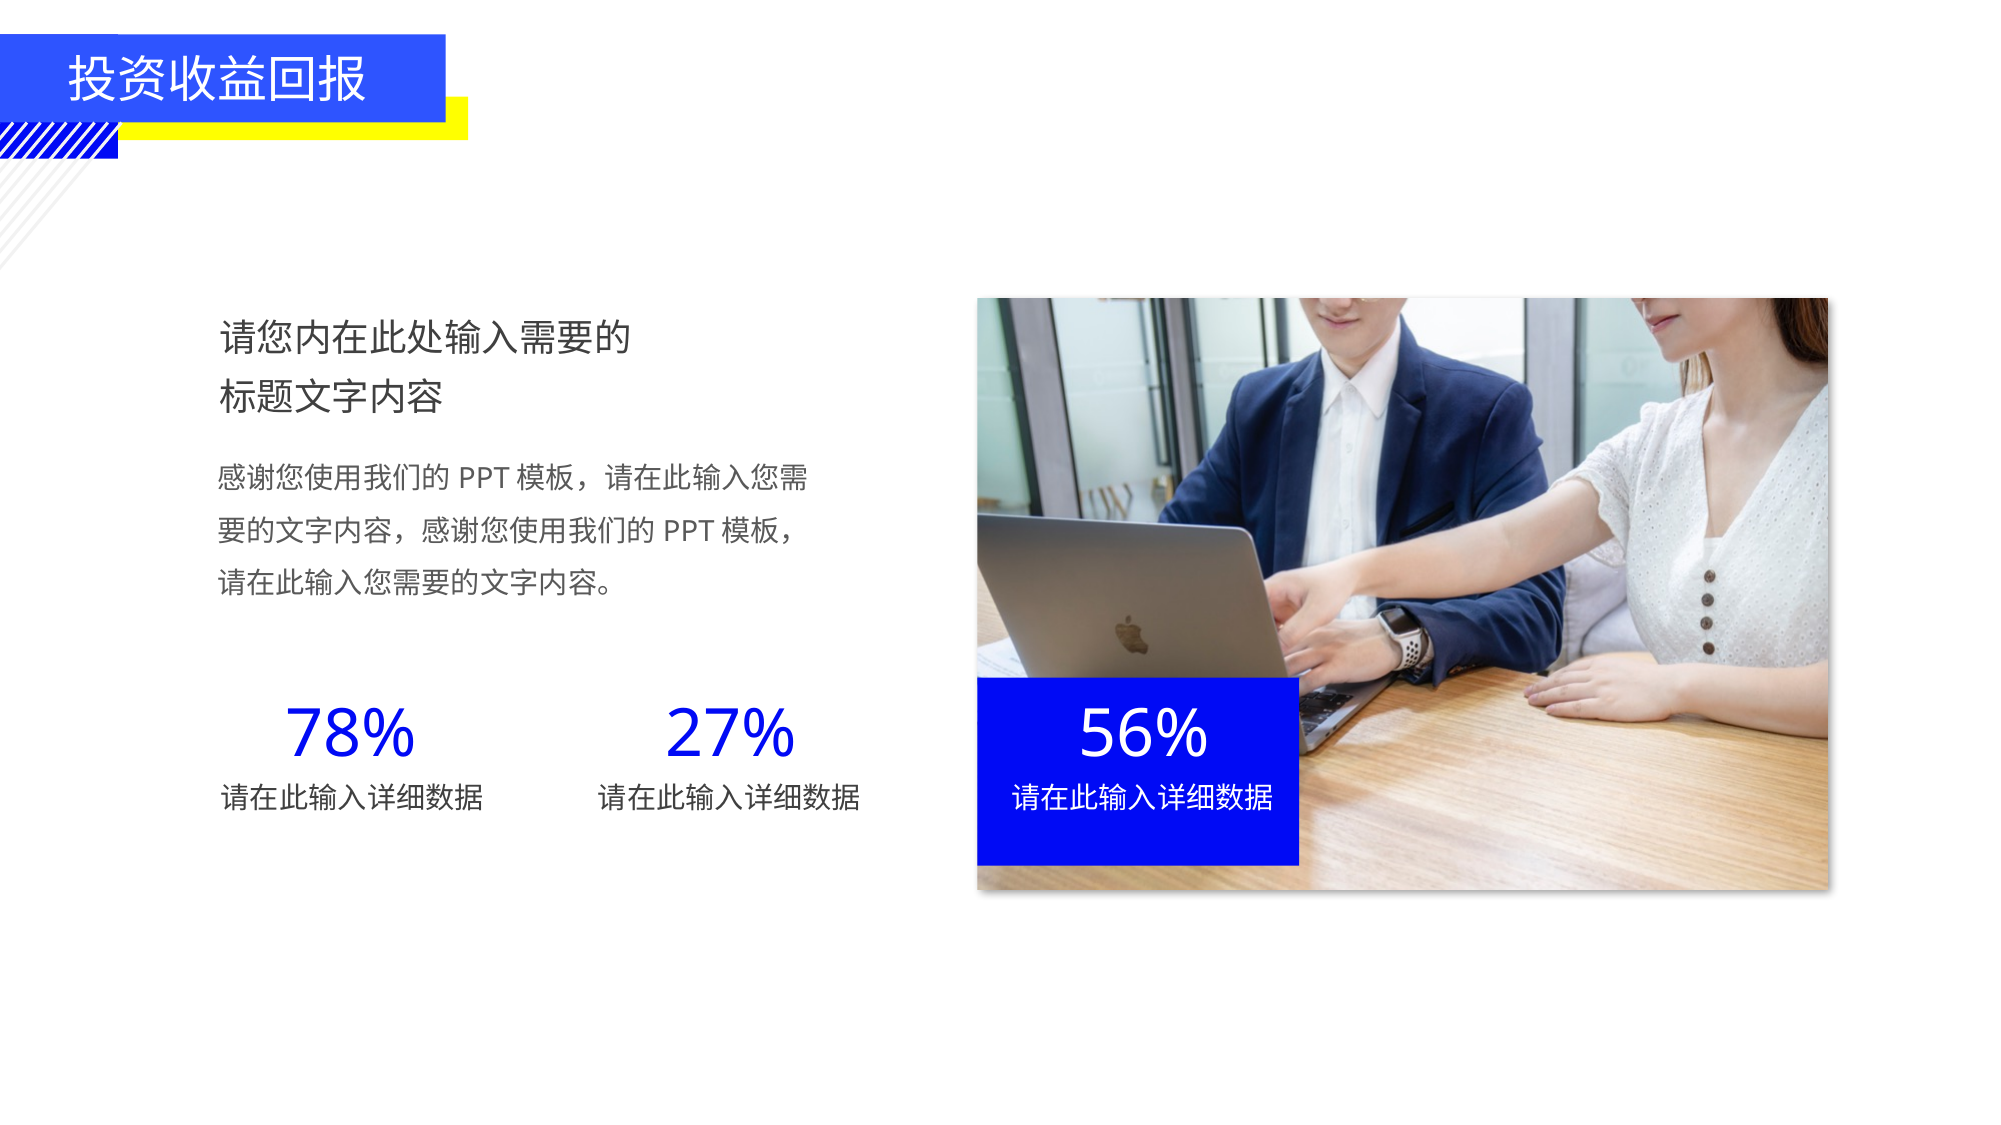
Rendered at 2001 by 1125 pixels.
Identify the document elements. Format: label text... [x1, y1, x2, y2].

text_box 请在此输入详细数据 [583, 771, 877, 822]
text_box 请您内在此处输入需要的 标题文字内容 [204, 293, 647, 425]
text_box [976, 297, 1829, 890]
text_box 请在此输入详细数据 [996, 771, 1290, 822]
text_box 27% [650, 682, 813, 771]
text_box 56% [1063, 682, 1226, 771]
text_box [976, 677, 1300, 867]
text_box 78% [270, 682, 433, 771]
text_box 投资收益回报 [52, 40, 410, 115]
text_box 感谢您使用我们的PPT模板，请在此输入您需要的文字内容，感谢您使用我们的PPT模板，请在此输入您需要的文字内容。 [202, 434, 837, 607]
text_box 请在此输入详细数据 [206, 771, 500, 822]
